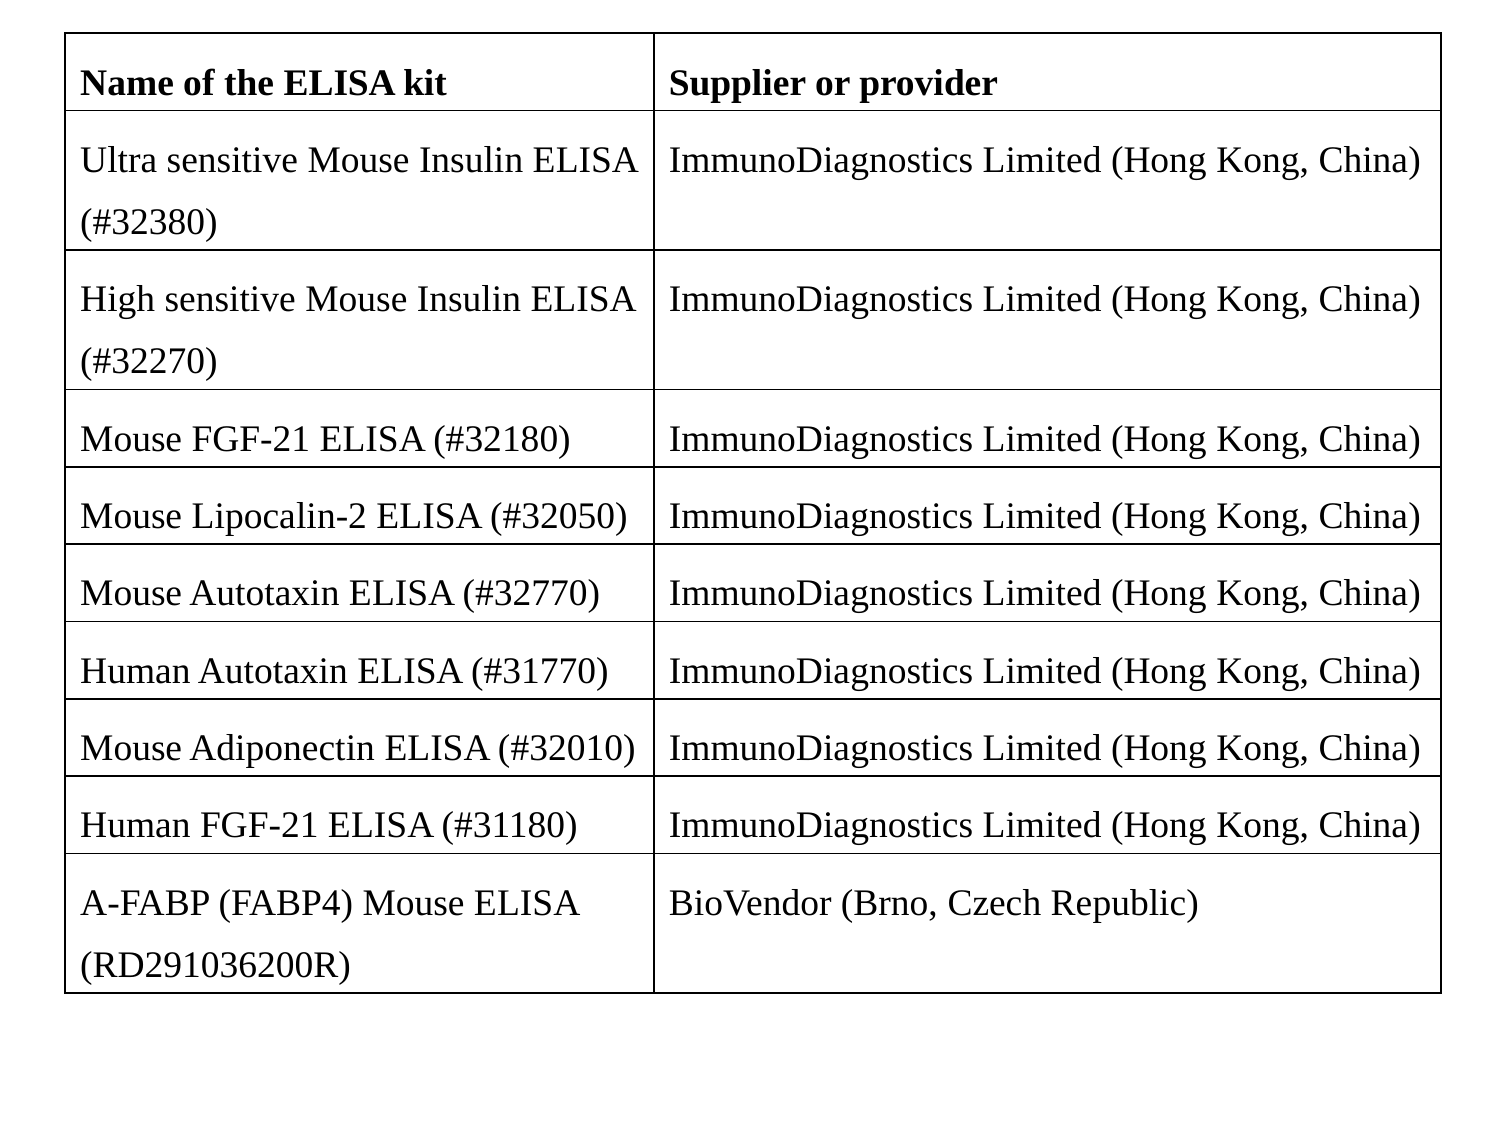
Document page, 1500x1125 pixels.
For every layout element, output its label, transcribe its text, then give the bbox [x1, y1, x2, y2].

table_cell ImmunoDiagnostics Limited (Hong Kong, China) [655, 545, 1440, 621]
table_header Supplier or provider [655, 34, 1440, 110]
table_cell ImmunoDiagnostics Limited (Hong Kong, China) [655, 111, 1440, 249]
table_cell A-FABP (FABP4) Mouse ELISA (RD291036200R) [66, 854, 653, 992]
table_cell Human Autotaxin ELISA (#31770) [66, 622, 653, 698]
table_cell ImmunoDiagnostics Limited (Hong Kong, China) [655, 700, 1440, 775]
table_cell BioVendor (Brno, Czech Republic) [655, 854, 1440, 992]
table_cell High sensitive Mouse Insulin ELISA (#32270) [66, 251, 653, 389]
table_cell ImmunoDiagnostics Limited (Hong Kong, China) [655, 390, 1440, 466]
table_cell Human FGF-21 ELISA (#31180) [66, 777, 653, 853]
table_header Name of the ELISA kit [66, 34, 653, 110]
table_cell Mouse Autotaxin ELISA (#32770) [66, 545, 653, 621]
table_cell Mouse Lipocalin-2 ELISA (#32050) [66, 468, 653, 543]
table_cell ImmunoDiagnostics Limited (Hong Kong, China) [655, 468, 1440, 543]
table_cell ImmunoDiagnostics Limited (Hong Kong, China) [655, 622, 1440, 698]
table_cell ImmunoDiagnostics Limited (Hong Kong, China) [655, 777, 1440, 853]
table_cell Mouse Adiponectin ELISA (#32010) [66, 700, 653, 775]
table_cell Ultra sensitive Mouse Insulin ELISA (#32380) [66, 111, 653, 249]
table_cell ImmunoDiagnostics Limited (Hong Kong, China) [655, 251, 1440, 389]
table_cell Mouse FGF-21 ELISA (#32180) [66, 390, 653, 466]
